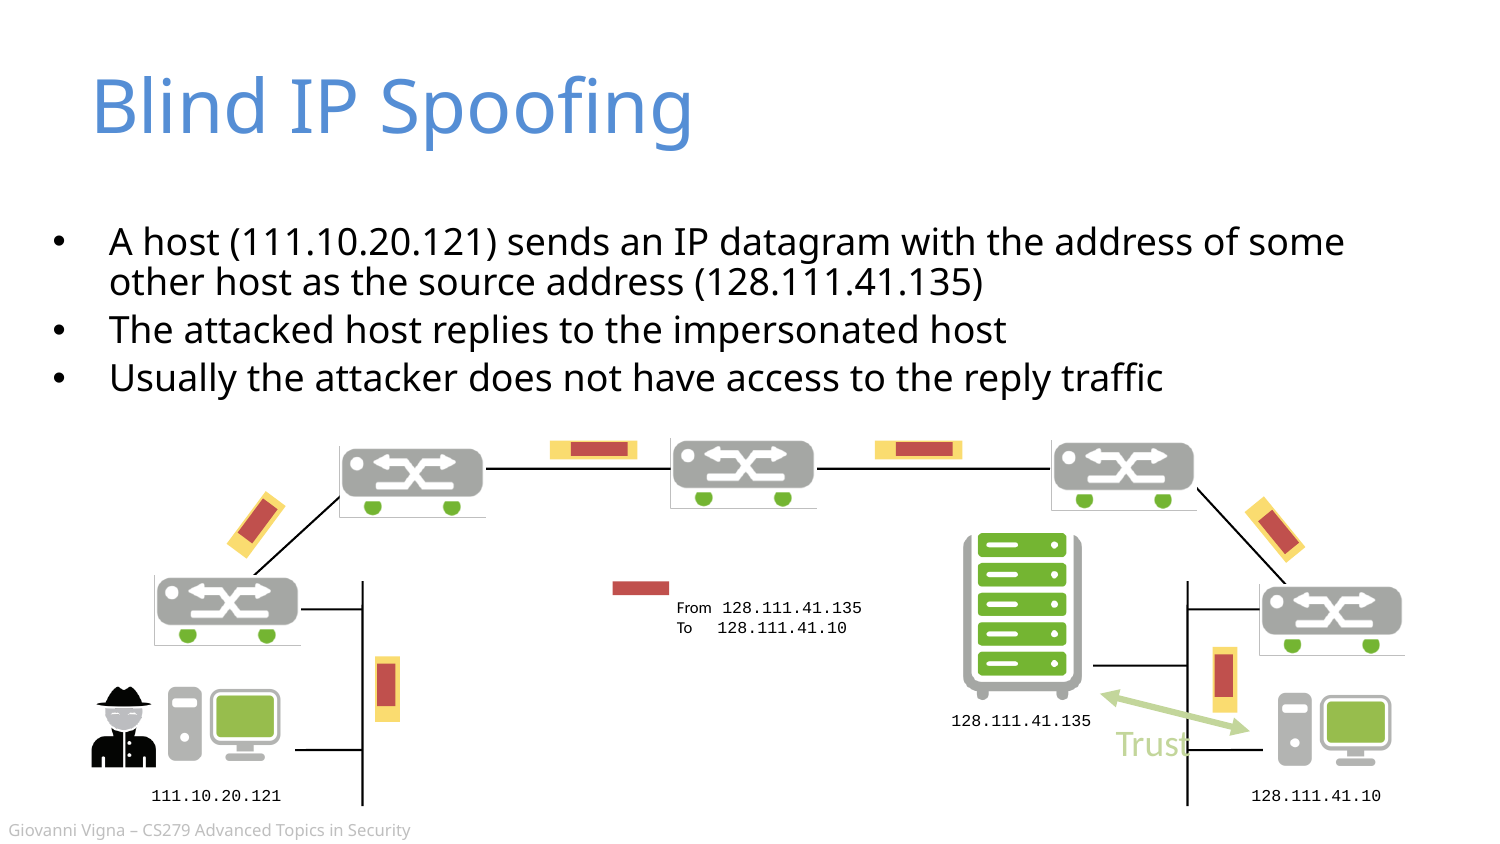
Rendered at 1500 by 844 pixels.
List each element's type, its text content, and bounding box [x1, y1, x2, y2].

text_box [612, 581, 670, 596]
text_box [377, 663, 396, 707]
text_box 111.10.20.121 [138, 778, 296, 812]
text_box [1244, 496, 1306, 563]
text_box [570, 442, 628, 456]
text_box [1258, 509, 1300, 555]
picture [1257, 584, 1406, 657]
text_box [226, 491, 286, 559]
text_box [375, 656, 400, 722]
text_box 128.111.41.135 [938, 703, 1106, 737]
text_box [1212, 646, 1238, 713]
picture [338, 446, 486, 519]
text_box [237, 498, 278, 544]
text_box [1099, 690, 1174, 712]
picture [152, 575, 301, 648]
picture [952, 531, 1093, 703]
text_box [1205, 719, 1250, 735]
text_box [874, 440, 963, 460]
text_box 128.111.41.10 [1238, 778, 1396, 812]
title Blind IP Spoofing [75, 33, 1425, 175]
text_box [895, 442, 953, 456]
text_box From 128.111.41.135 To 128.111.41.10 [663, 590, 876, 644]
picture [669, 438, 817, 510]
text_box [549, 440, 638, 460]
picture [1049, 440, 1198, 513]
picture [1263, 685, 1406, 778]
text_box Trust [1102, 712, 1205, 771]
picture [80, 676, 295, 773]
list A host (111.10.20.121) sends an IP datagram with the address of some other host as the source address (128.111.41.135) The attacked host replies to the impersonated host Usually the attacker does not have access to the reply traffic [37, 215, 1463, 422]
text_box [1214, 654, 1233, 697]
